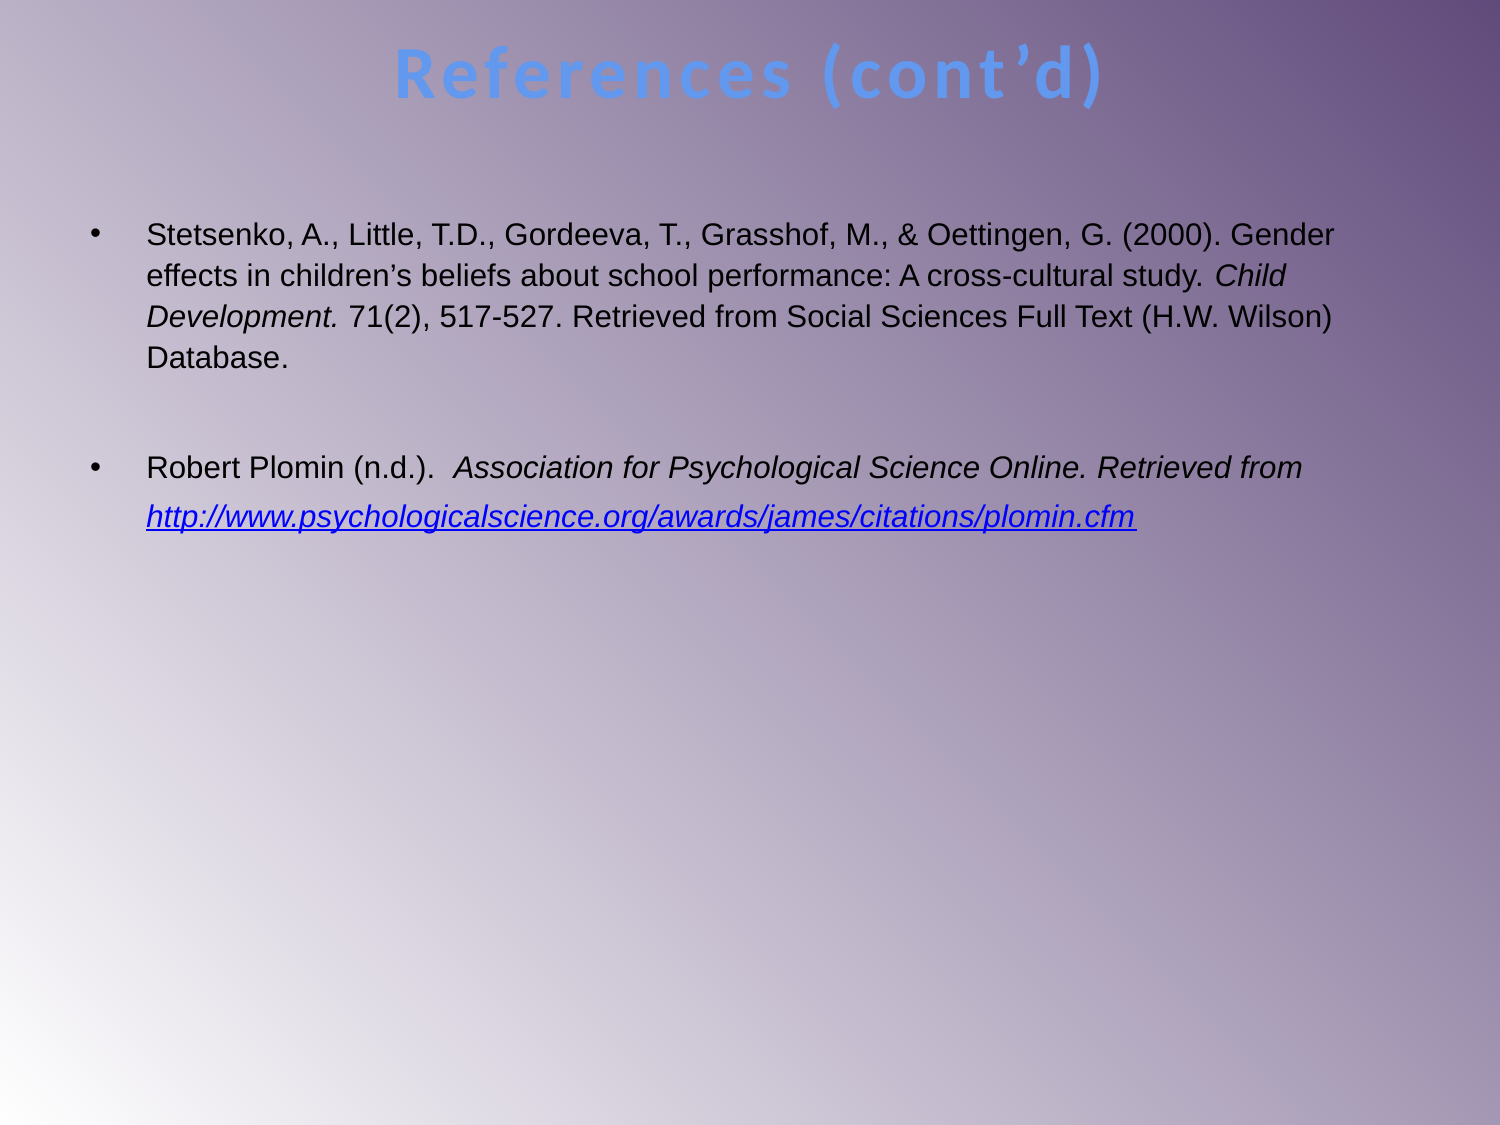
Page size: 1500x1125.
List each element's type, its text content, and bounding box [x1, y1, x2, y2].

list Stetsenko, A., Little, T.D., Gordeeva, T., Grasshof, M., & Oettingen, G. (2000). Gender effects in children’s beliefs about school performance: A cross-cultural study. Child Development. 71(2), 517-527. Retrieved from Social Sciences Full Text (H.W. Wilson) Database. Robert Plomin (n.d.). Association for Psychological Science Online. Retrieved from http://www.psychologicalscience.org/awards/james/citations/plomin.cfm [75, 159, 1425, 1108]
title References (cont’d) [75, 13, 1425, 124]
